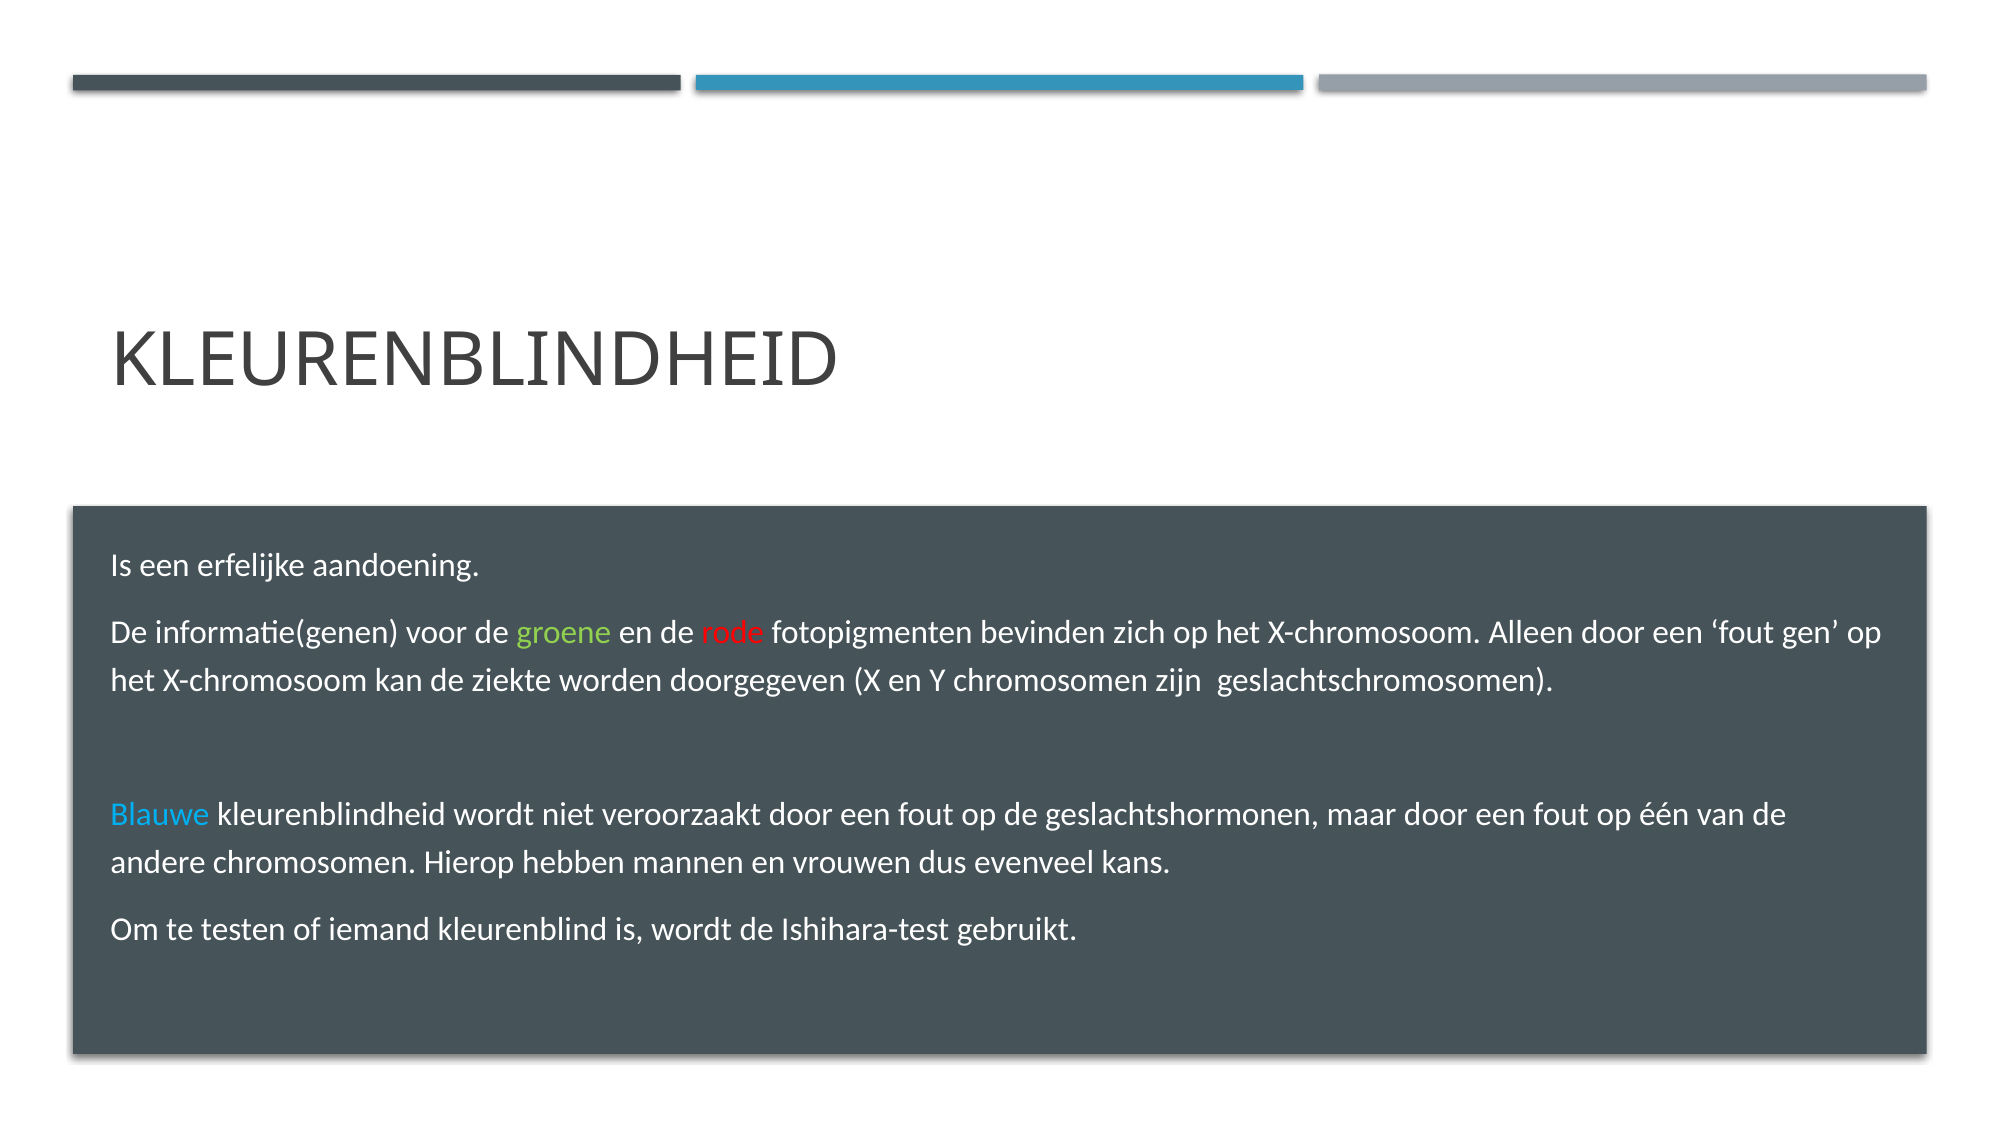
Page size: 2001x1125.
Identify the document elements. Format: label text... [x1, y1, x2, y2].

subtitle Is een erfelijke aandoening. De informatie(genen) voor de groene en de rode fotopigmenten bevinden zich op het X-chromosoom. Alleen door een ‘fout gen’ op het X-chromosoom kan de ziekte worden doorgegeven (X en Y chromosomen zijn geslachtschromosomen). Blauwe kleurenblindheid wordt niet veroorzaakt door een fout op de geslachtshormonen, maar door een fout op één van de andere chromosomen. Hierop hebben mannen en vrouwen dus evenveel kans. Om te testen of iemand kleurenblind is, wordt de Ishihara-test gebruikt. [95, 528, 1899, 1030]
title Kleurenblindheid [95, 167, 1899, 410]
